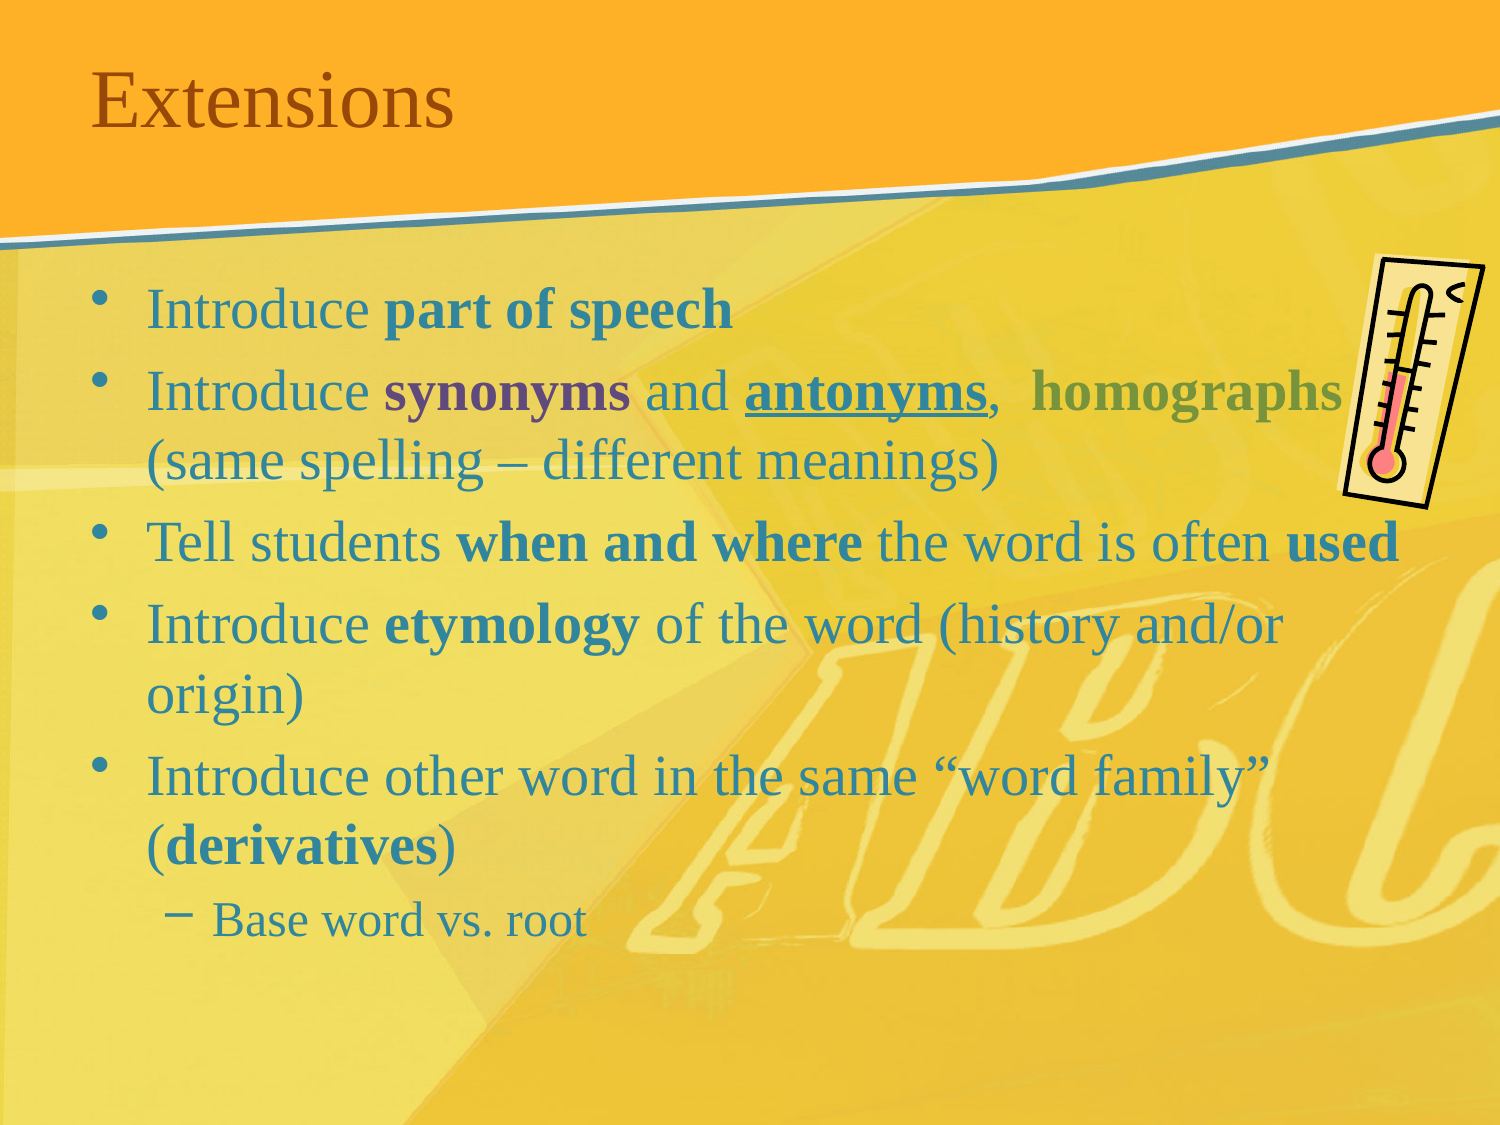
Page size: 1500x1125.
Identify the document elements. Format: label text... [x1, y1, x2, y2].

list Introduce part of speech Introduce synonyms and antonyms, homographs (same spelling – different meanings) Tell students when and where the word is often used Introduce etymology of the word (history and/or origin) Introduce other word in the same “word family” (derivatives) Base word vs. root [74, 262, 1426, 1006]
picture [0, 0, 1500, 1125]
title Extensions [74, 0, 1426, 188]
